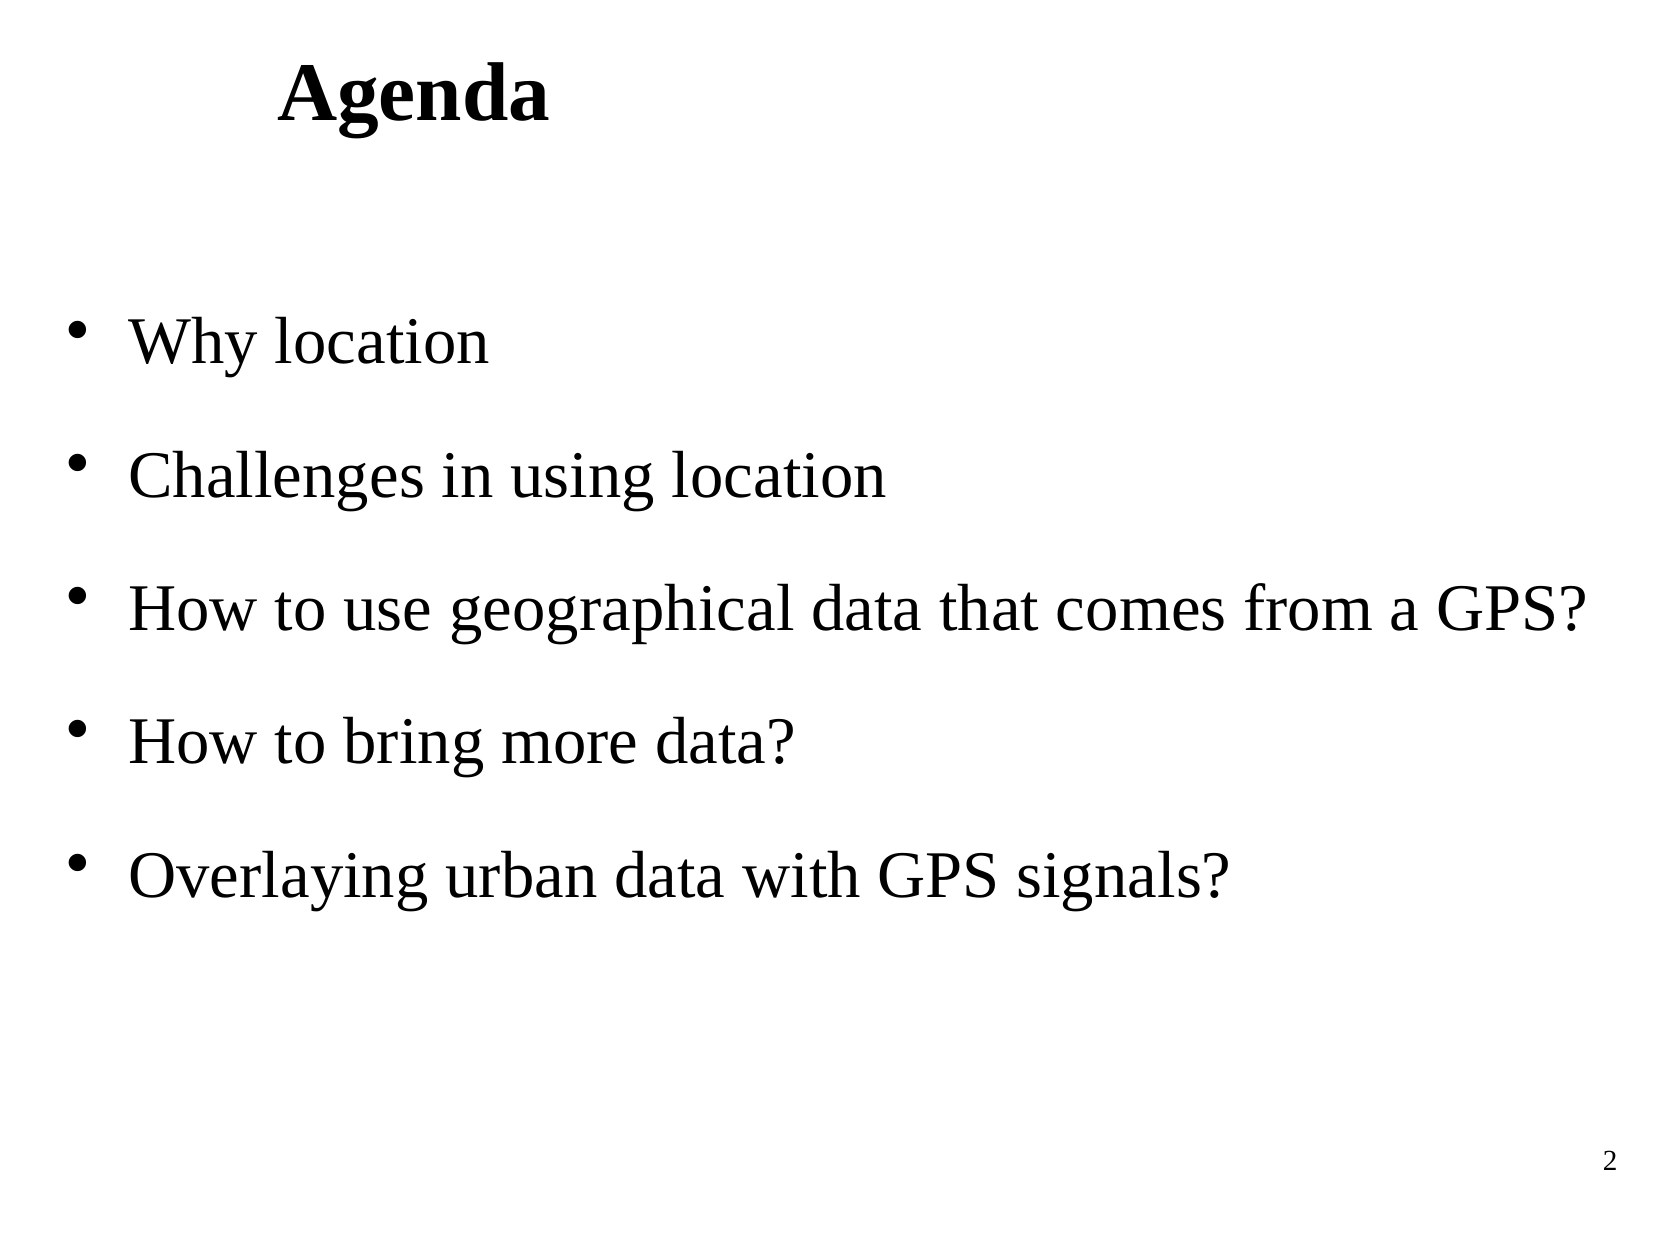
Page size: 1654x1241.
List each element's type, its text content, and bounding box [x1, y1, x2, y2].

slide_number 2 [1289, 1136, 1635, 1220]
list Why location Challenges in using location How to use geographical data that comes from a GPS? How to bring more data? Overlaying urban data with GPS signals? [49, 248, 1614, 1103]
title Agenda [260, 12, 1627, 162]
